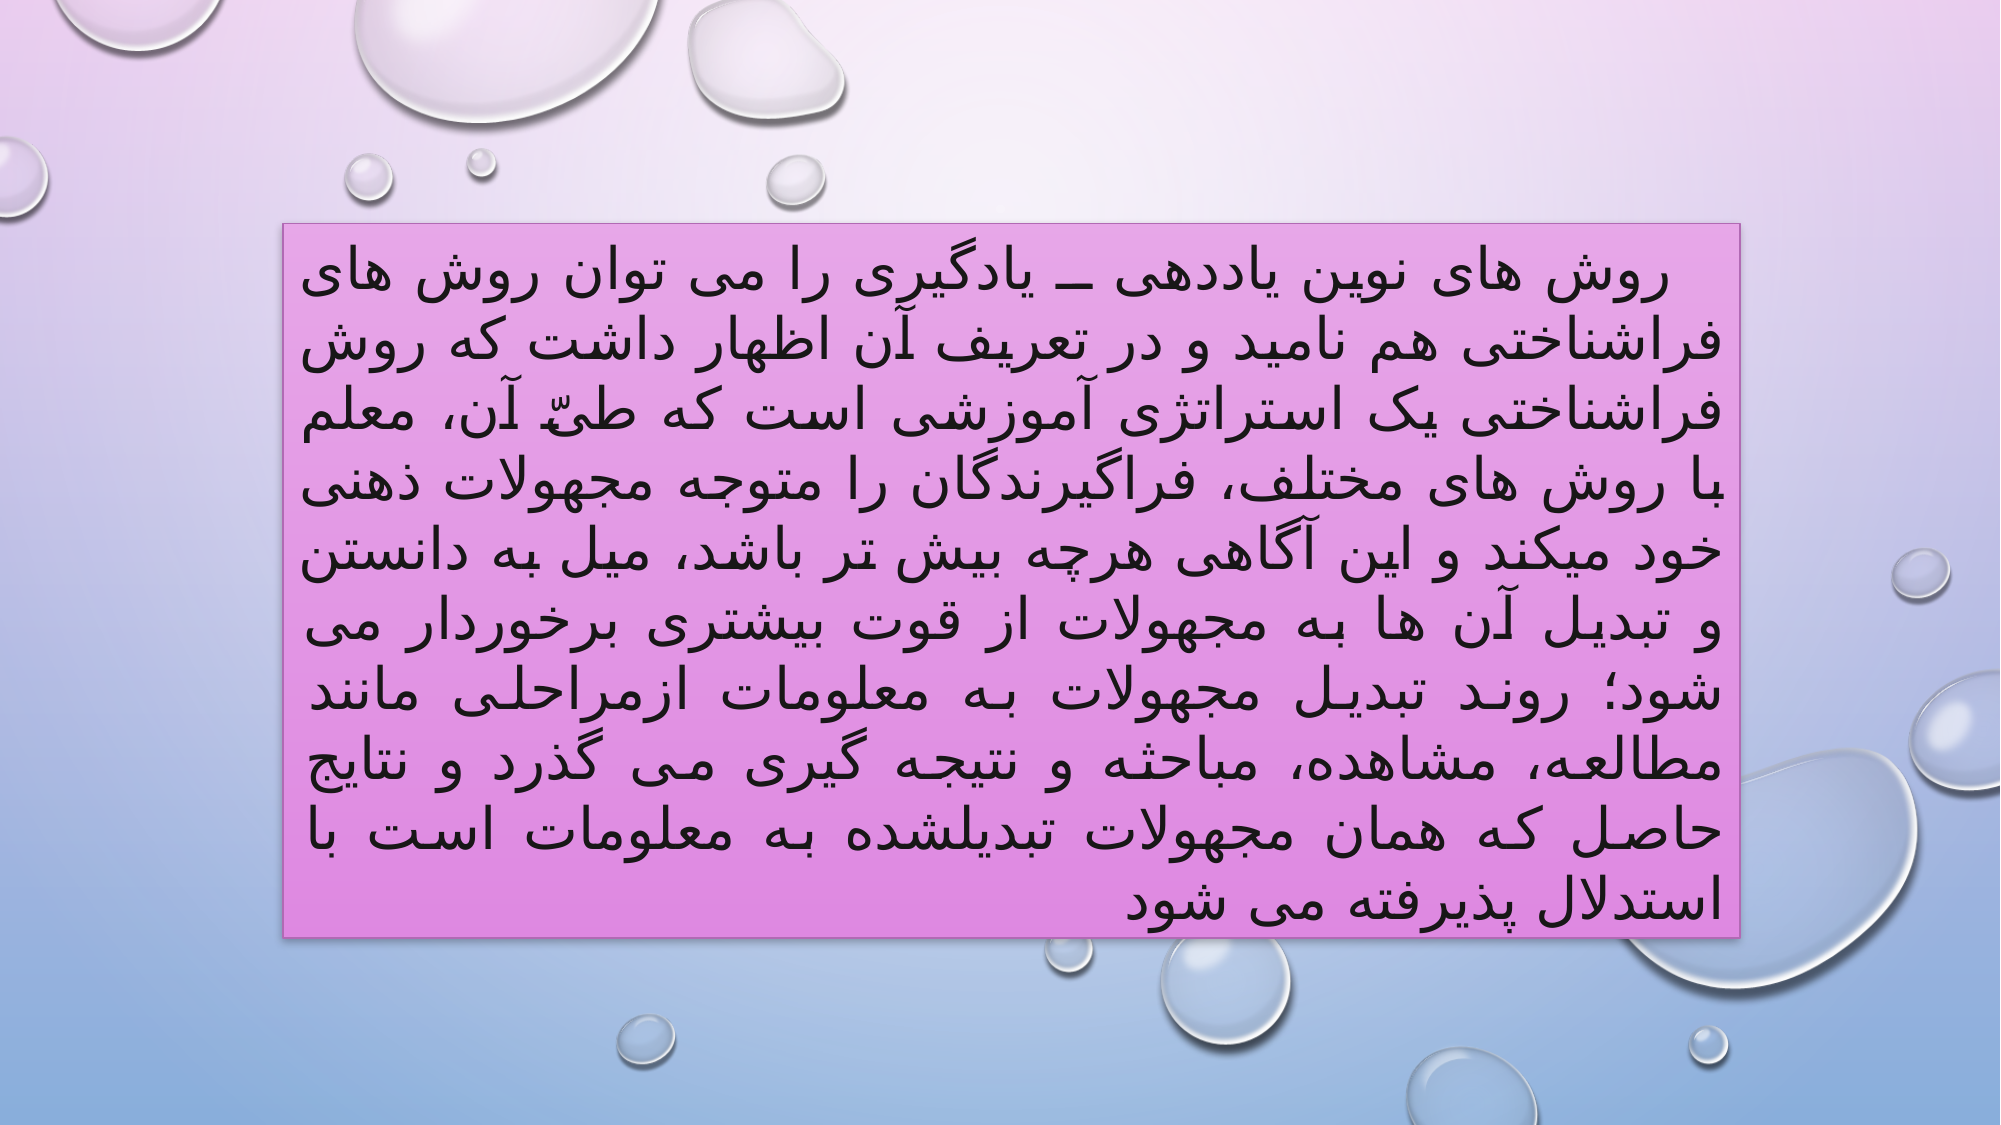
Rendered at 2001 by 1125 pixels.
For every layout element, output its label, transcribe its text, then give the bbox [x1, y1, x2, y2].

text_box روش های نوين ياددهی ــ يادگيری را می توان روش های فراشناختی هم ناميد و در تعريف آن اظهار داشت که روش فراشناختی يک استراتژی آموزشی است که طیّ آن، معلم با روش های مختلف، فراگيرندگان را متوجه مجهولات ذهنی خود میکند و اين آگاهی هرچه بيش تر باشد، ميل به دانستن و تبديل آن ها به مجهولات از قوت بيشتری برخوردار می شود؛ روند تبديل مجهولات به معلومات ازمراحلی مانند مطالعه، مشاهده، مباحثه و نتيجه گيری می گذرد و نتايج حاصل که همان مجهولات تبديلشده به معلومات است با استدلال پذيرفته می شود [282, 223, 1741, 939]
picture [0, 0, 2000, 1125]
